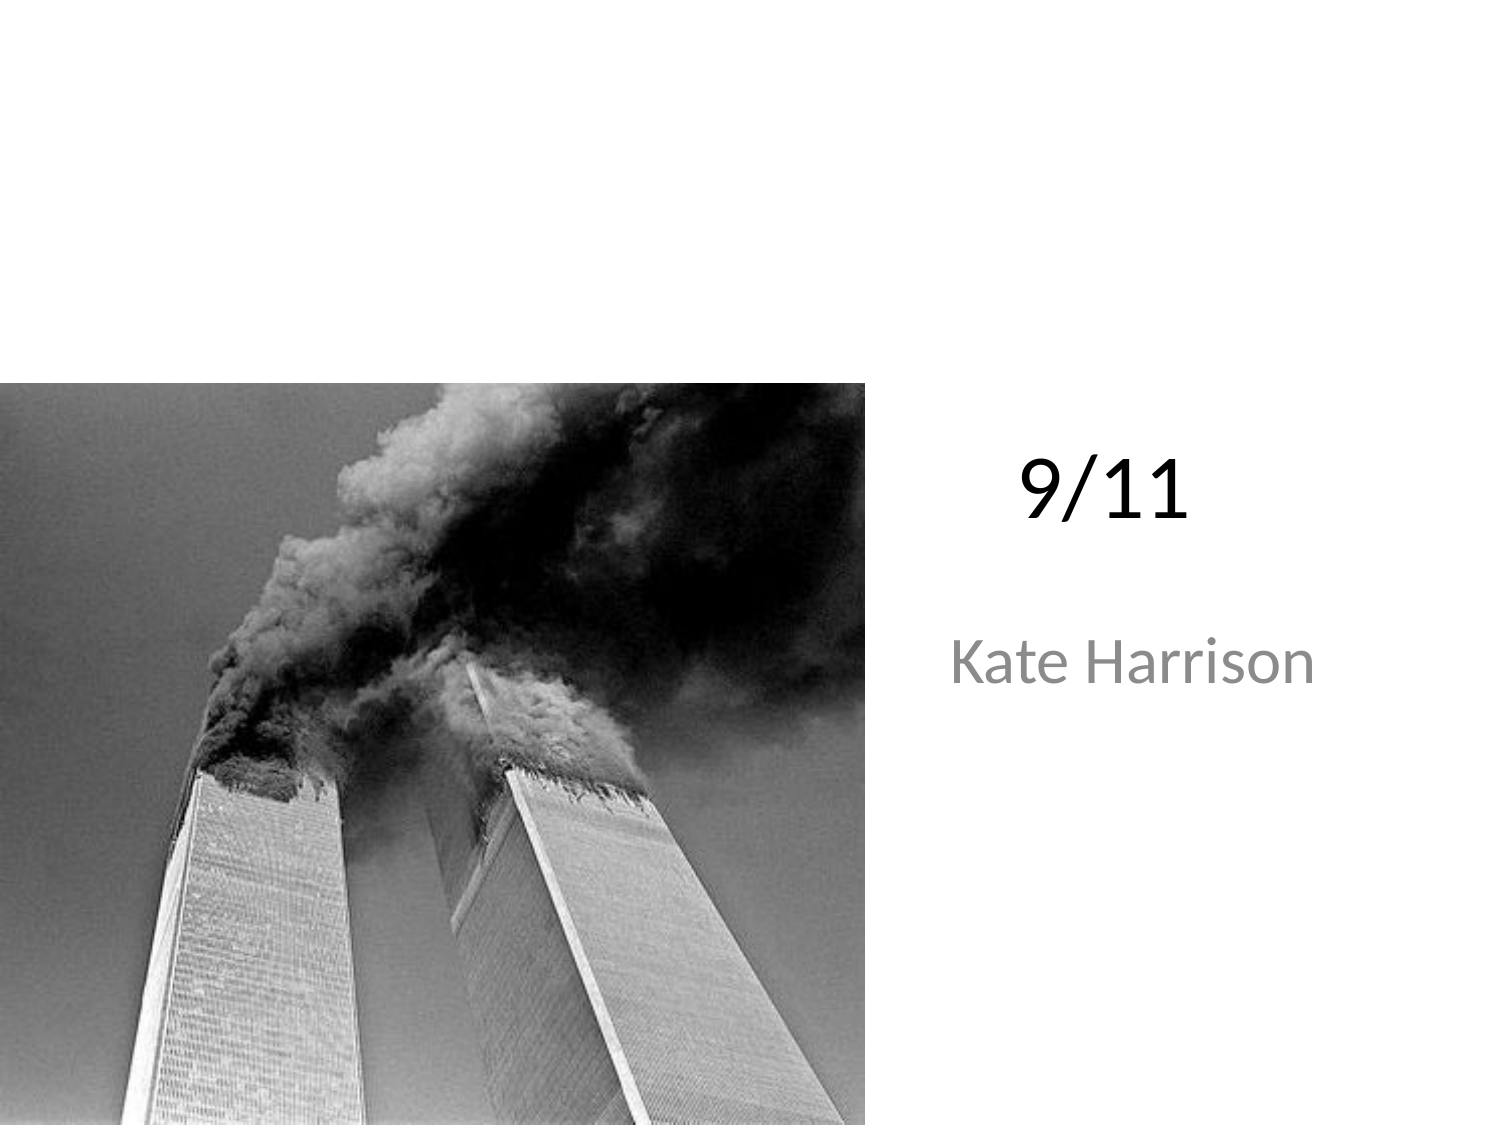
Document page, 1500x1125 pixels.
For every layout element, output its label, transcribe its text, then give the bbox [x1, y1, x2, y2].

title 9/11 [466, 361, 1500, 603]
subtitle Kate Harrison [869, 609, 1500, 898]
picture [0, 382, 865, 1125]
